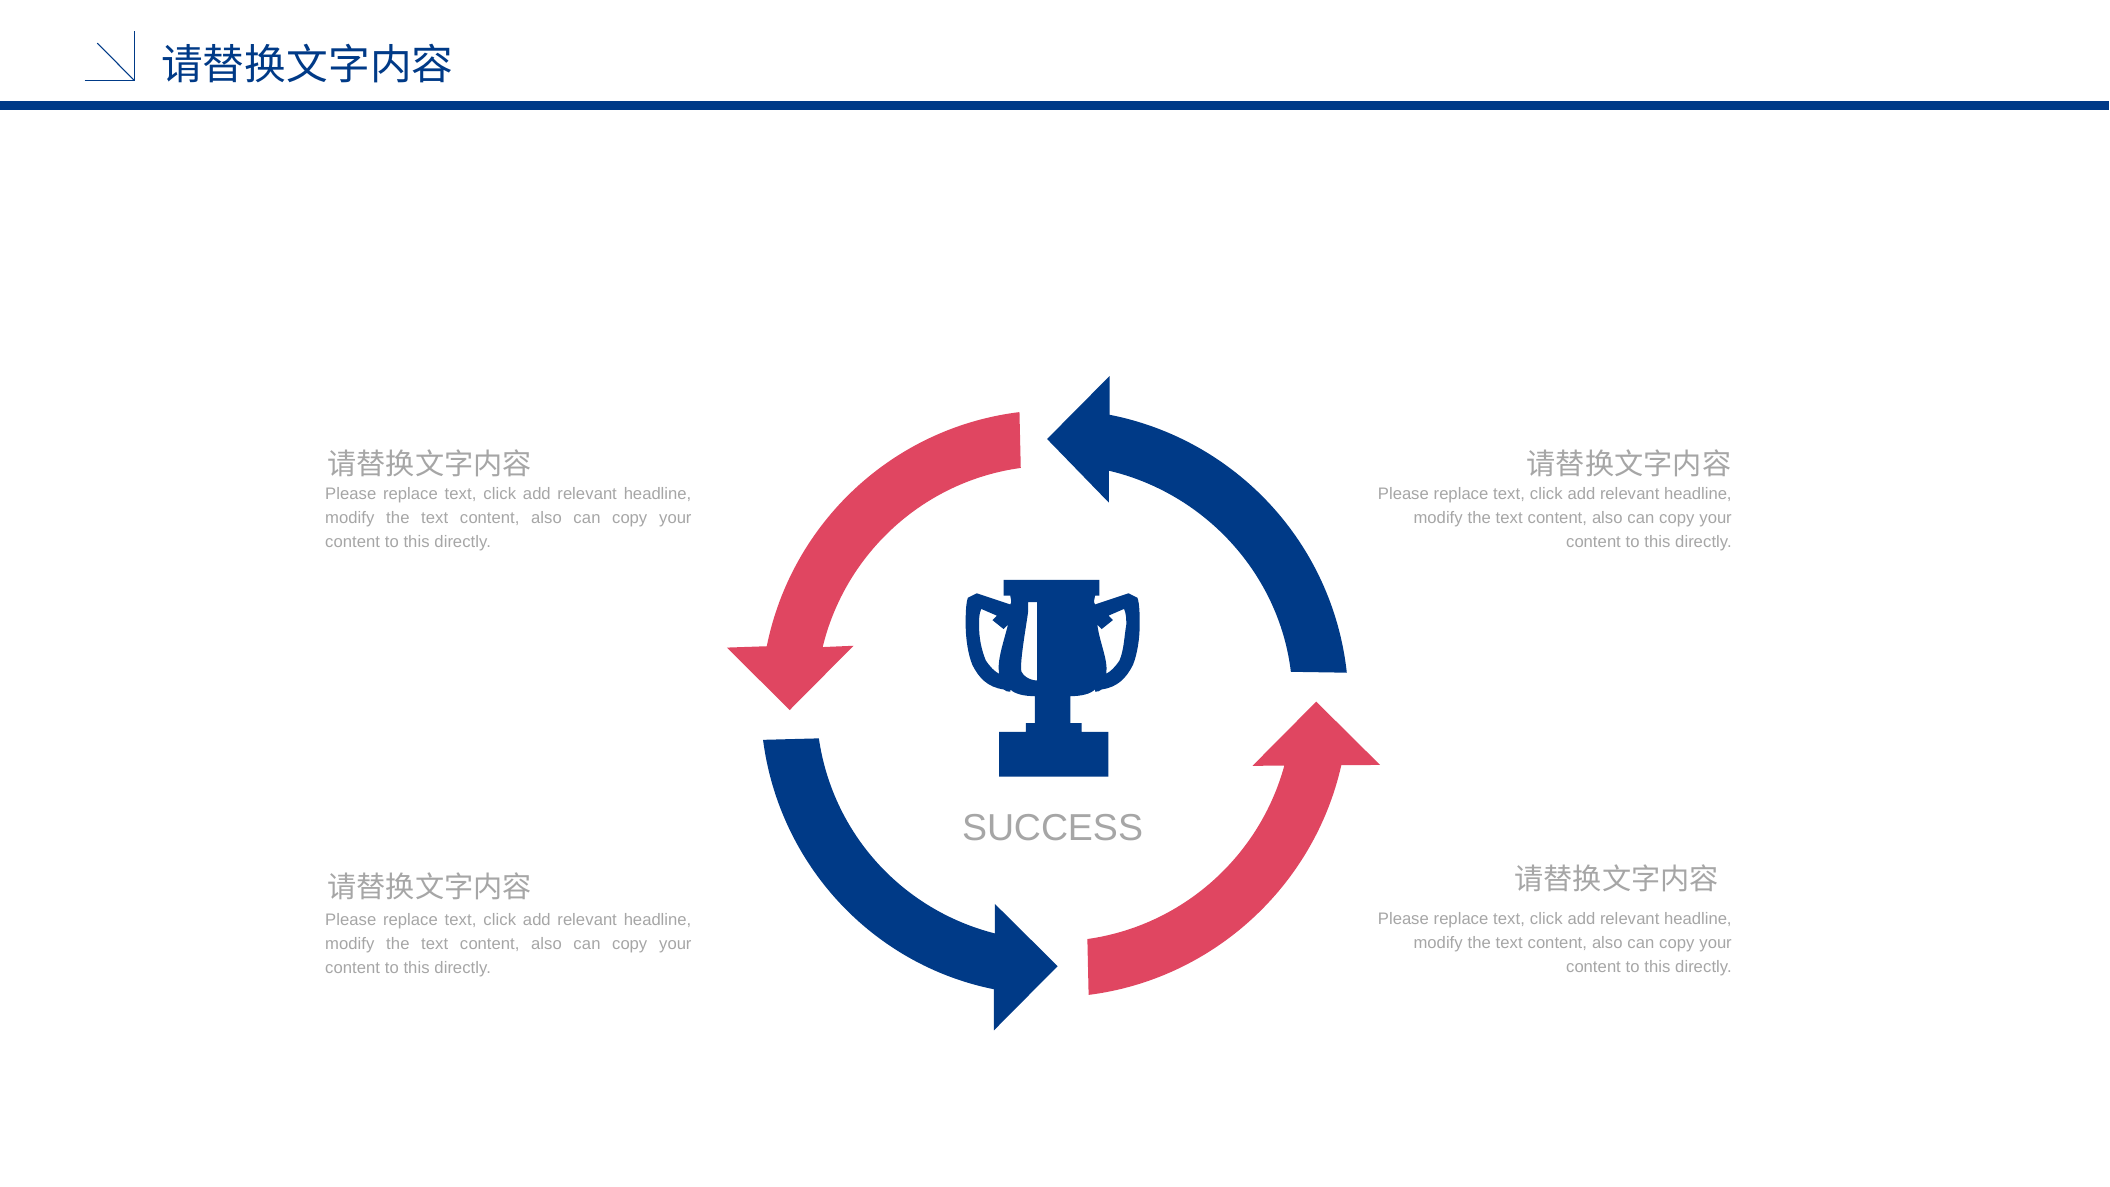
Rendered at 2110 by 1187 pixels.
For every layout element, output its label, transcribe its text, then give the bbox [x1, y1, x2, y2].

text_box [310, 854, 707, 984]
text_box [1361, 845, 1748, 983]
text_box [741, 388, 1369, 1017]
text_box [1361, 431, 1748, 558]
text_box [310, 431, 707, 558]
text_box 请替换文字内容 [145, 22, 500, 94]
